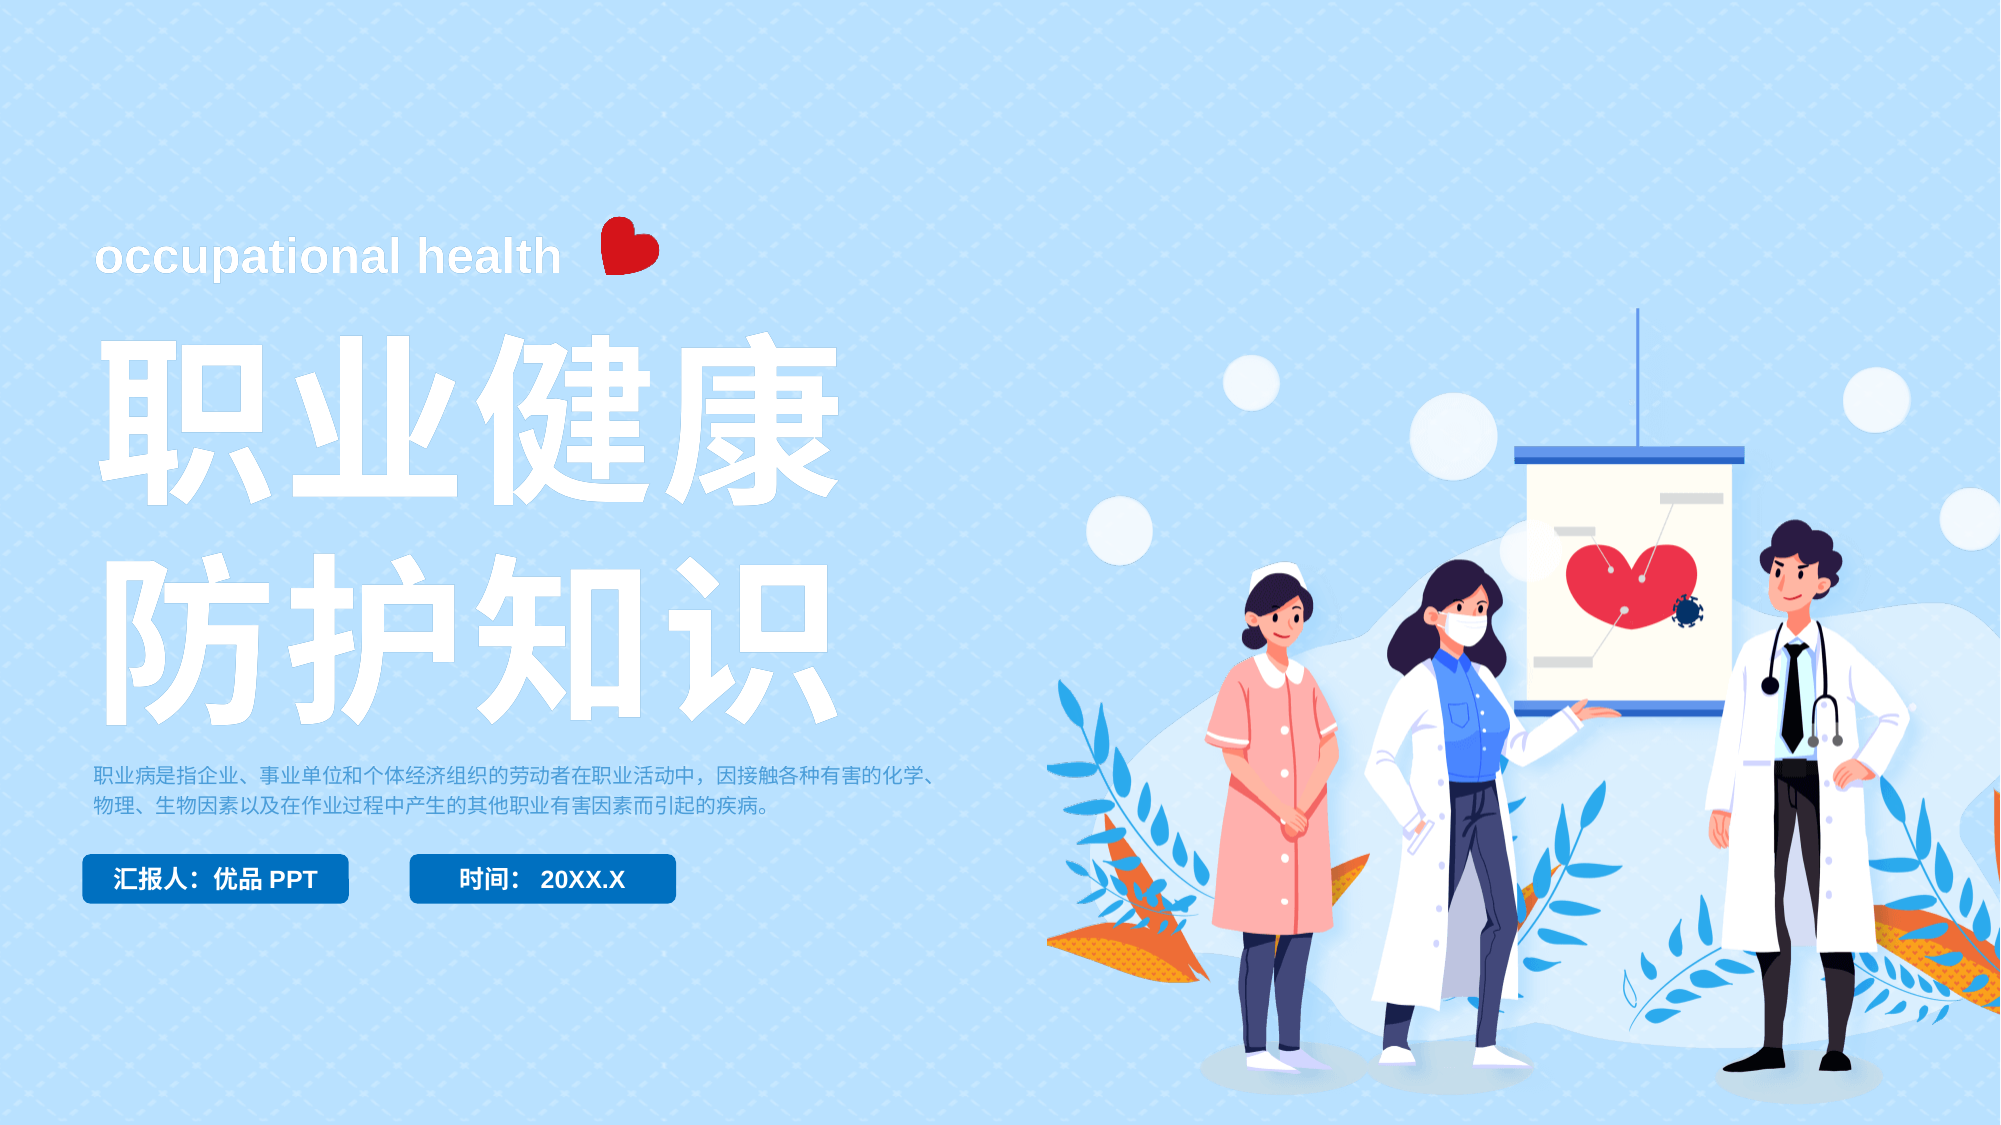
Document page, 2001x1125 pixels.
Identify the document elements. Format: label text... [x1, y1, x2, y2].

picture [0, 0, 2000, 1125]
text_box 职业病是指企业、事业单位和个体经济组织的劳动者在职业活动中，因接触各种有害的化学、物理、生物因素以及在作业过程中产生的其他职业有害因素而引起的疾病。 [79, 759, 953, 826]
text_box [78, 216, 660, 292]
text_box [82, 854, 677, 905]
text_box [78, 298, 969, 759]
